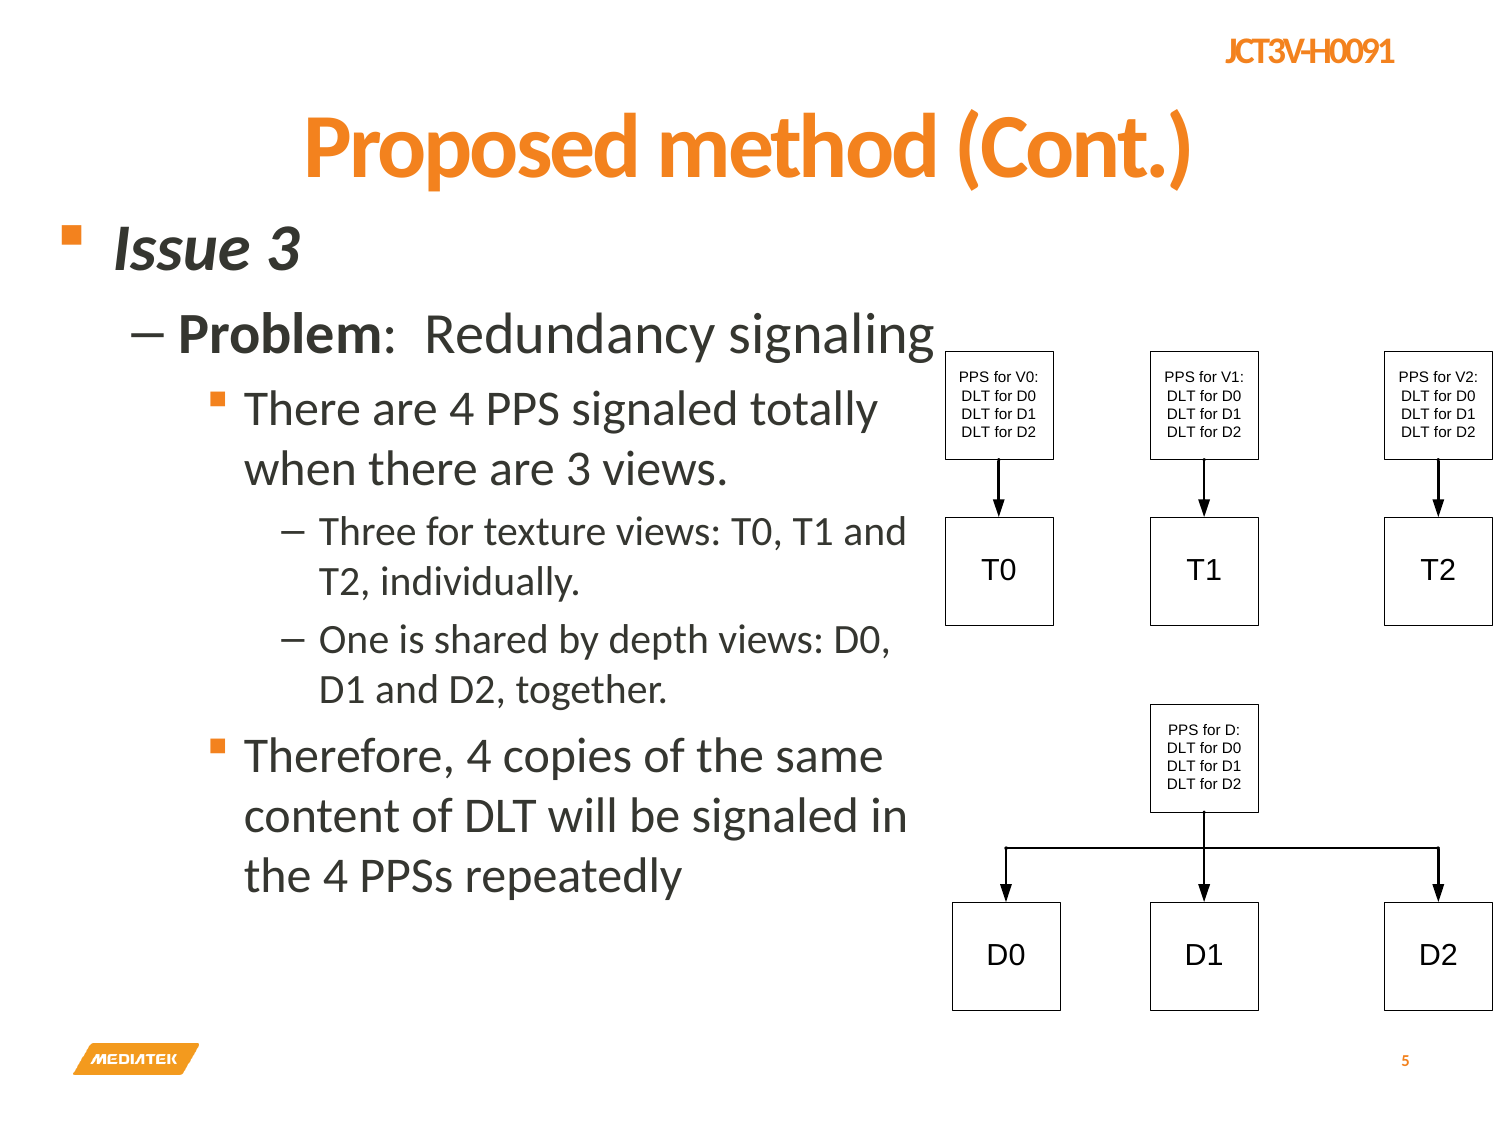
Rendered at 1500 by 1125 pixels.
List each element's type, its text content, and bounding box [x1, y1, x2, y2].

slide_number 5 [1251, 1029, 1425, 1090]
title Proposed method (Cont.) [75, 99, 1425, 287]
picture [73, 1071, 199, 1075]
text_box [942, 349, 1495, 1012]
list Issue 3 Problem: Redundancy signaling There are 4 PPS signaled totally when there are 3 views. Three for texture views: T0, T1 and T2, individually. One is shared by depth views: D0, D1 and D2, together. Therefore, 4 copies of the same content of DLT will be signaled in the 4 PPSs repeatedly [41, 196, 963, 1071]
